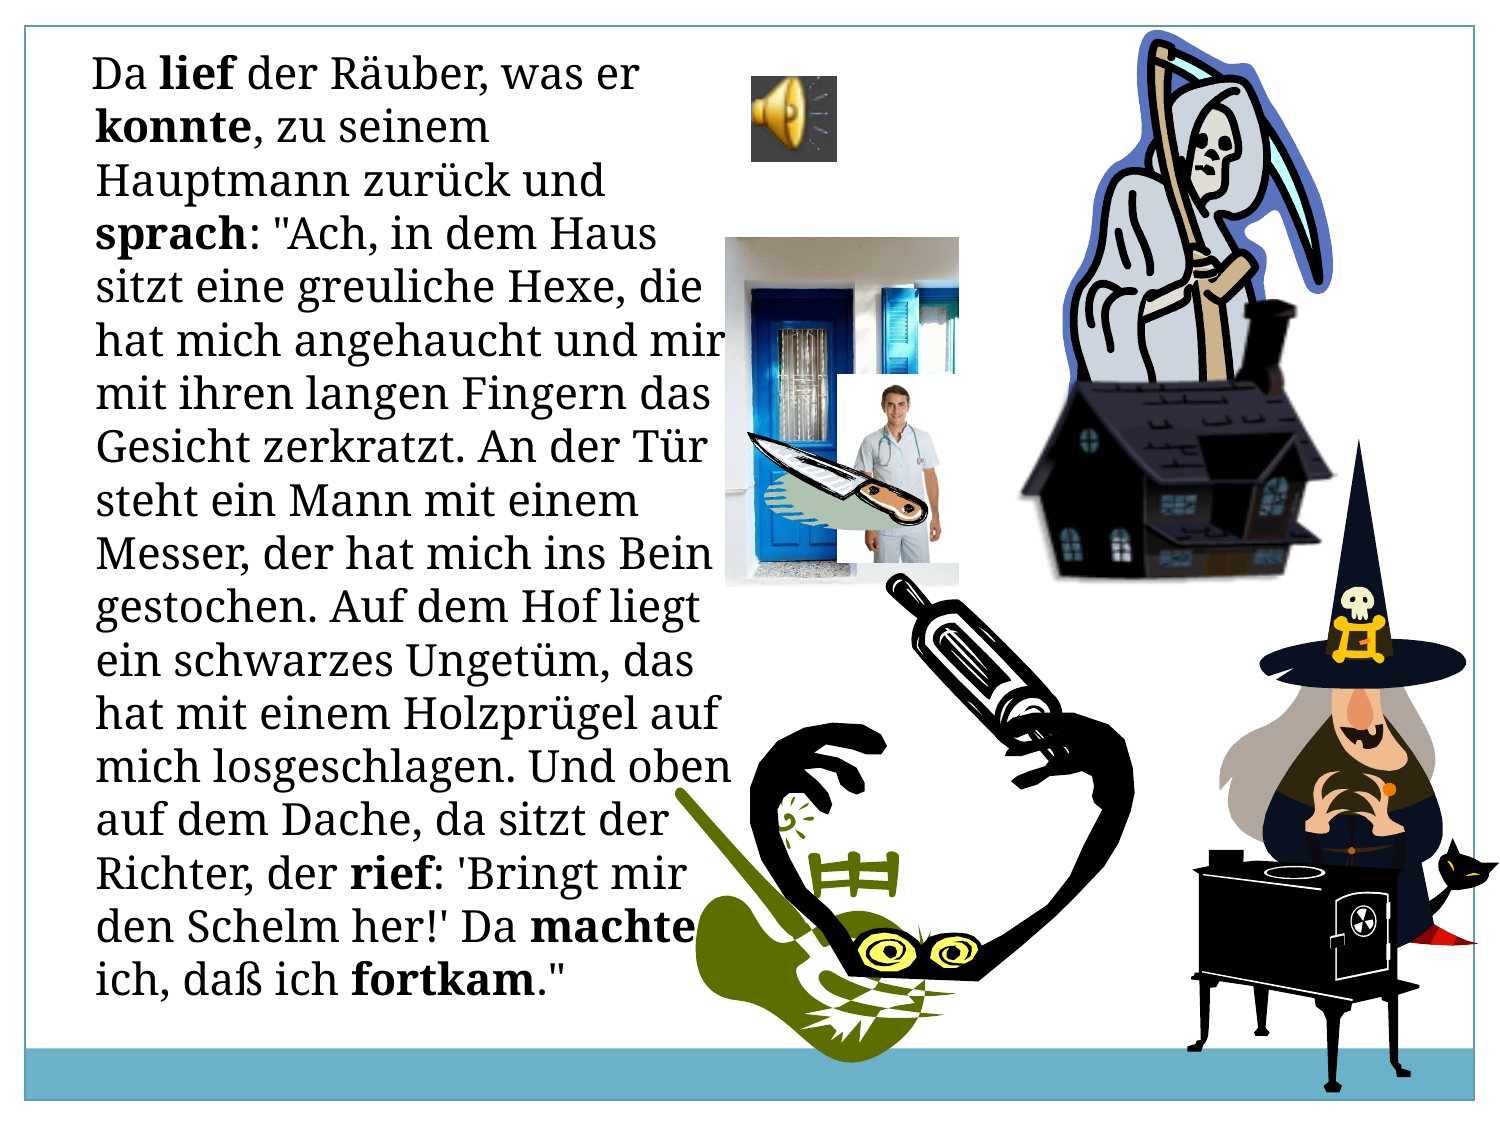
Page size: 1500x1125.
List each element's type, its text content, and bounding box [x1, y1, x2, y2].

picture [1012, 24, 1500, 1093]
list Da lief der Räuber, was er konnte, zu seinem Hauptmann zurück und sprach: "Ach, in dem Haus sitzt eine greuliche Hexe, die hat mich angehaucht und mir mit ihren langen Fingern das Gesicht zerkratzt. An der Tür steht ein Mann mit einem Messer, der hat mich ins Bein gestochen. Auf dem Hof liegt ein schwarzes Ungetüm, das hat mit einem Holzprügel auf mich losgeschlagen. Und oben auf dem Dache, da sitzt der Richter, der rief: 'Bringt mir den Schelm her!' Da machte ich, daß ich fortkam." [37, 37, 750, 1038]
picture [724, 237, 962, 588]
picture [674, 624, 1138, 1063]
picture [749, 74, 838, 163]
